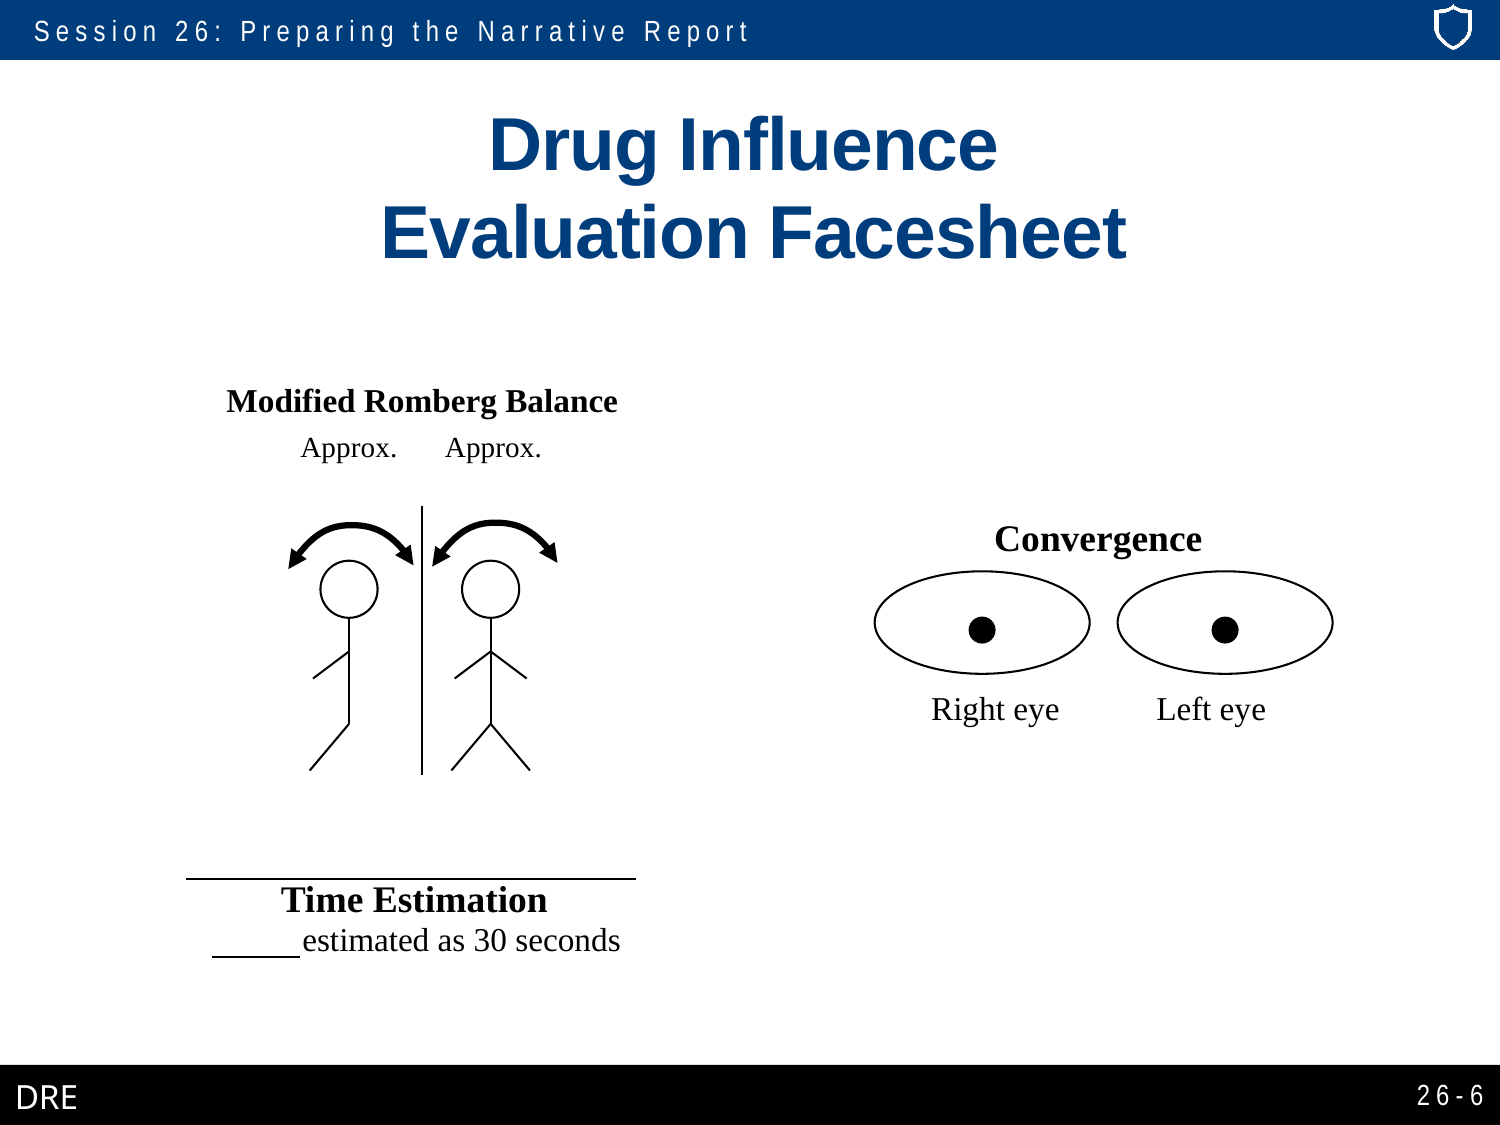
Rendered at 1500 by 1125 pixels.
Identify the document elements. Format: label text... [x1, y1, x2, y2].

text_box Convergence [979, 506, 1218, 567]
text_box [873, 570, 1091, 676]
text_box Left eye [1141, 680, 1282, 735]
picture [1434, 4, 1472, 50]
title Drug Influence Evaluation Facesheet [78, 85, 1429, 286]
text_box [967, 615, 997, 645]
slide_number 26-6 [1218, 1063, 1499, 1124]
text_box [1116, 570, 1334, 676]
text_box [185, 370, 643, 968]
text_box [1210, 615, 1240, 645]
text_box Right eye [916, 680, 1075, 735]
